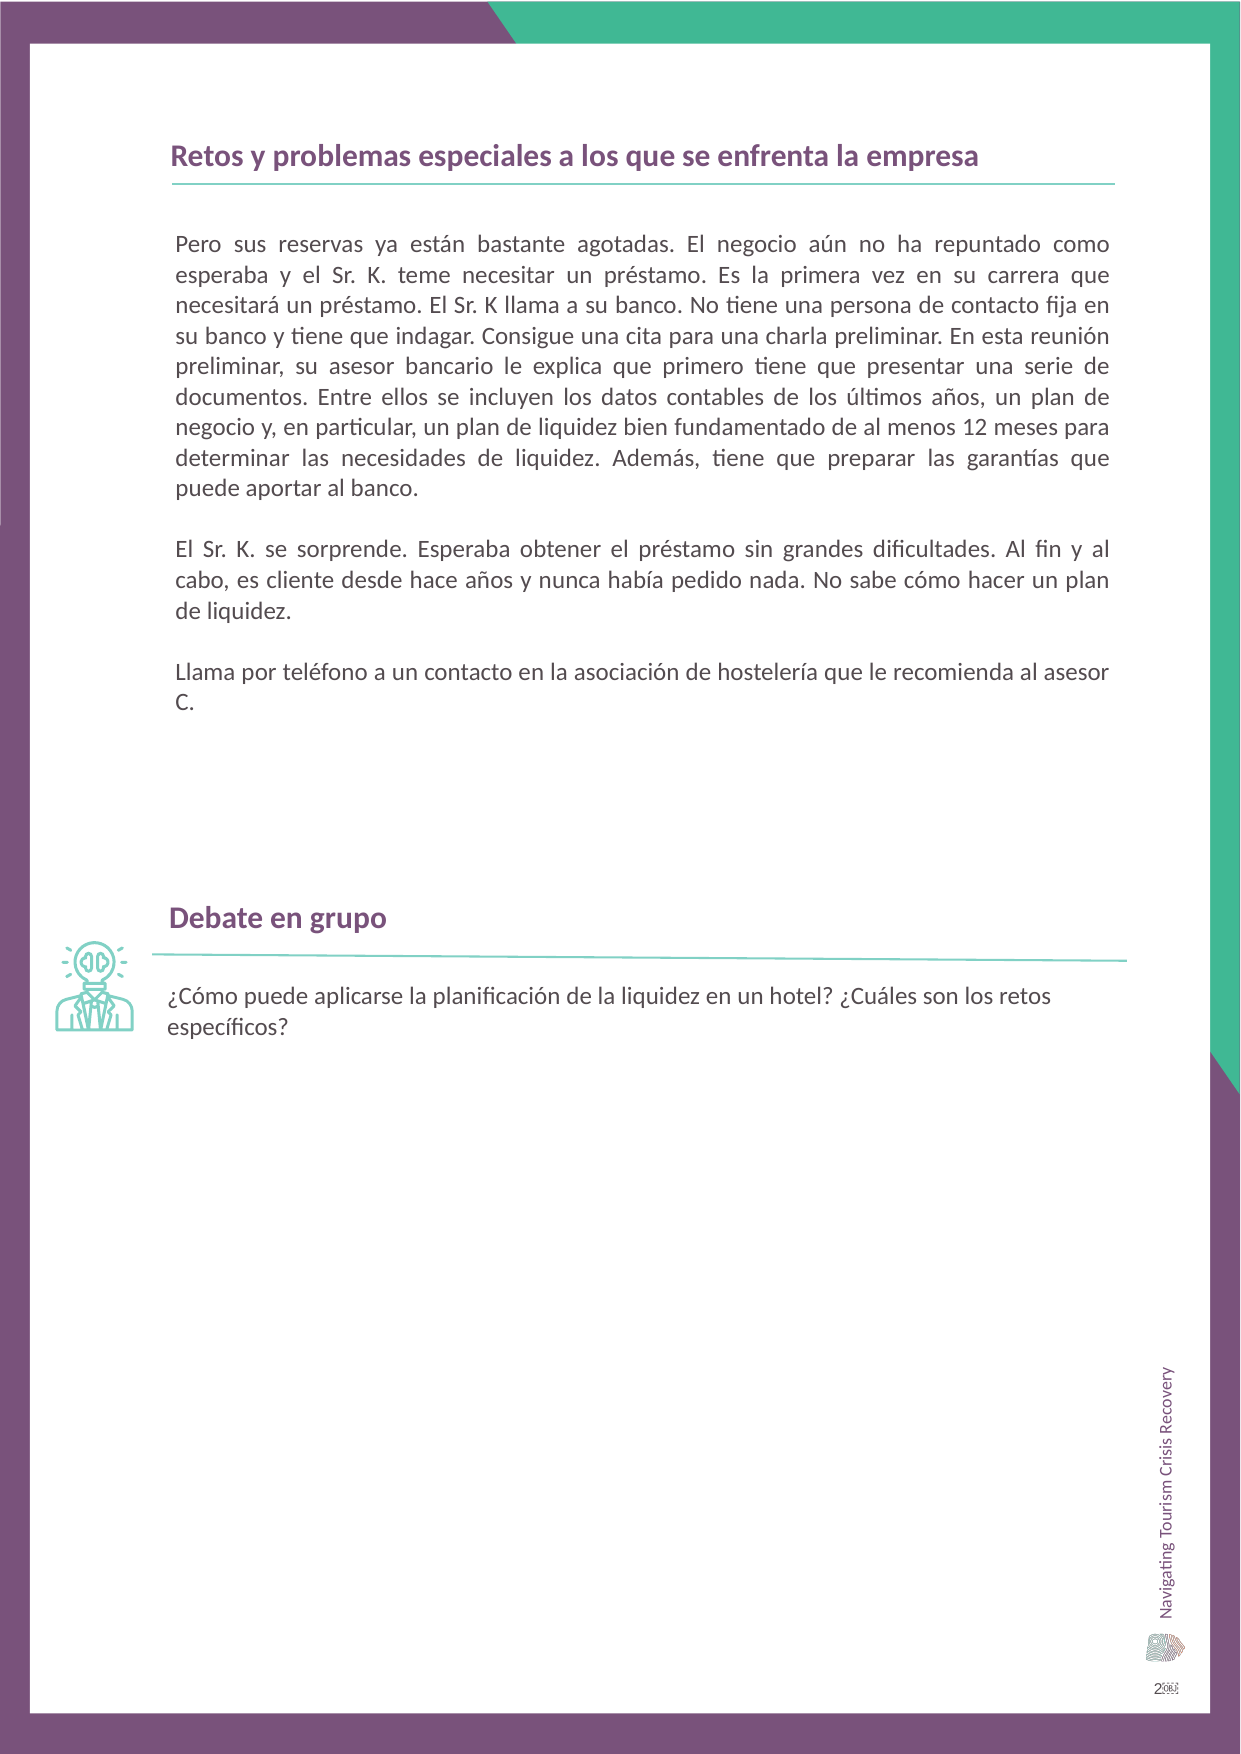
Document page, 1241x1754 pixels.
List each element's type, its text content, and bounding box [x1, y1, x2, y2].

text_box Debate en grupo [154, 884, 1138, 947]
list Retos y problemas especiales a los que se enfrenta la empresa [155, 122, 1139, 185]
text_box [55, 940, 134, 1032]
text_box Pero sus reservas ya están bastante agotadas. El negocio aún no ha repuntado como esperaba y el Sr. K. teme necesitar un préstamo. Es la primera vez en su carrera que necesitará un préstamo. El Sr. K llama a su banco. No tiene una persona de contacto fija en su banco y tiene que indagar. Consigue una cita para una charla preliminar. En esta reunión preliminar, su asesor bancario le explica que primero tiene que presentar una serie de documentos. Entre ellos se incluyen los datos contables de los últimos años, un plan de negocio y, en particular, un plan de liquidez bien fundamentado de al menos 12 meses para determinar las necesidades de liquidez. Además, tiene que preparar las garantías que puede aportar al banco. El Sr. K. se sorprende. Esperaba obtener el préstamo sin grandes dificultades. Al fin y al cabo, es cliente desde hace años y nunca había pedido nada. No sabe cómo hacer un plan de liquidez. Llama por teléfono a un contacto en la asociación de hostelería que le recomienda al asesor C. [160, 219, 1127, 756]
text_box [151, 954, 1128, 961]
text_box ¿Cómo puede aplicarse la planificación de la liquidez en un hotel? ¿Cuáles son los retos específicos? [152, 978, 1136, 1041]
picture [1142, 1631, 1189, 1667]
